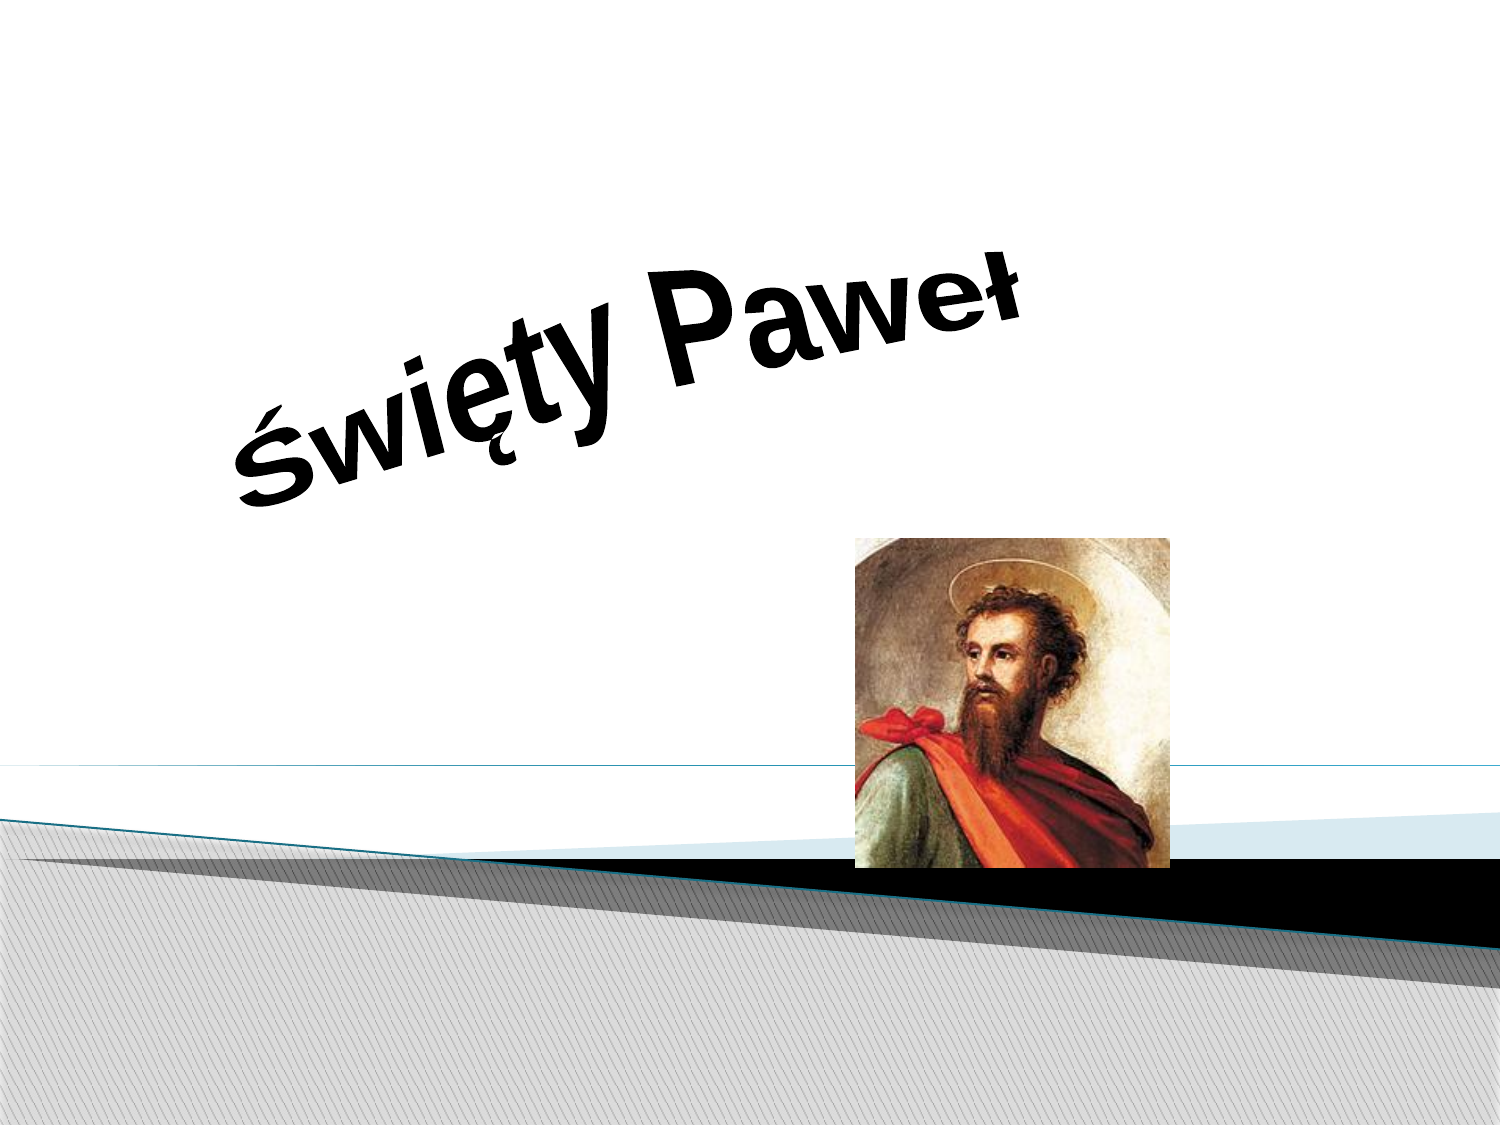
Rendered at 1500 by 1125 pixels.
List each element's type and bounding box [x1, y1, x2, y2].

picture [5, 859, 1500, 989]
picture [855, 538, 1170, 868]
